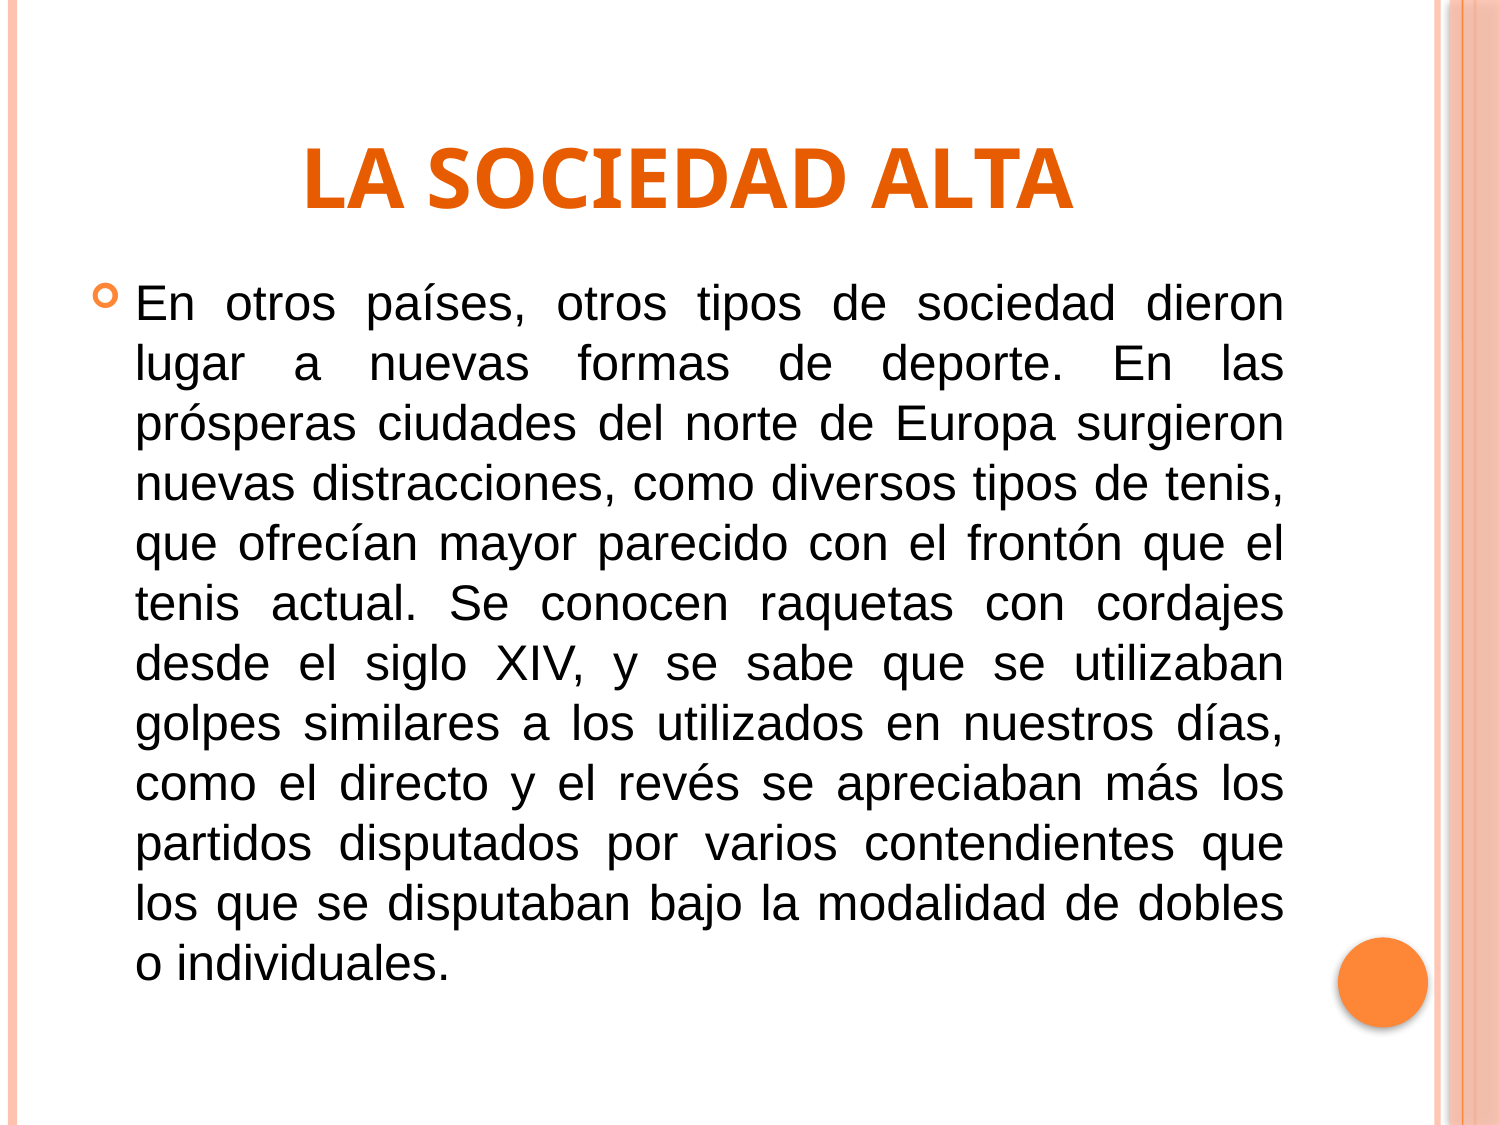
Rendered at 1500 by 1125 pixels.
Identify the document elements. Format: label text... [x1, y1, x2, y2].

list En otros países, otros tipos de sociedad dieron lugar a nuevas formas de deporte. En las prósperas ciudades del norte de Europa surgieron nuevas distracciones, como diversos tipos de tenis, que ofrecían mayor parecido con el frontón que el tenis actual. Se conocen raquetas con cordajes desde el siglo XIV, y se sabe que se utilizaban golpes similares a los utilizados en nuestros días, como el directo y el revés se apreciaban más los partidos disputados por varios contendientes que los que se disputaban bajo la modalidad de dobles o individuales. [75, 262, 1300, 1062]
title La sociedad alta [75, 45, 1300, 233]
